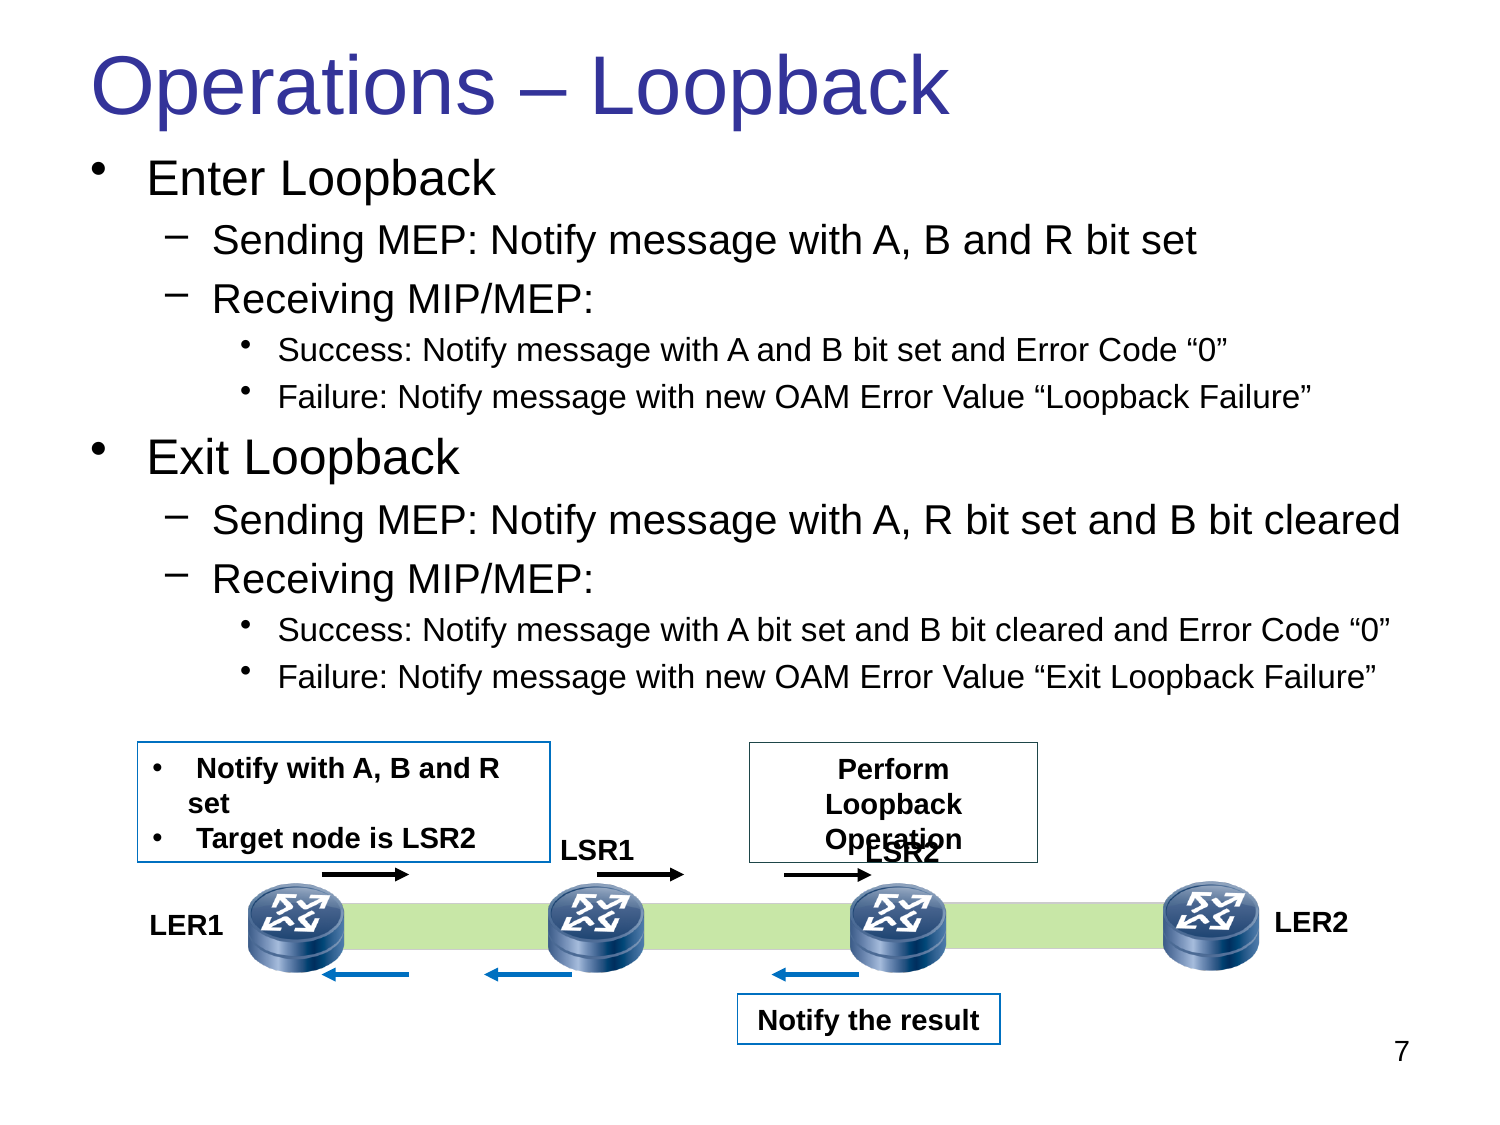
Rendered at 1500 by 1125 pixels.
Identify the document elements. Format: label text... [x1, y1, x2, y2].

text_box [133, 741, 1365, 1046]
slide_number 7 [1074, 1024, 1426, 1103]
title Operations – Loopback [74, 0, 1426, 176]
list Enter Loopback Sending MEP: Notify message with A, B and R bit set Receiving MIP/MEP: Success: Notify message with A and B bit set and Error Code “0” Failure: Notify message with new OAM Error Value “Loopback Failure” Exit Loopback Sending MEP: Notify message with A, R bit set and B bit cleared Receiving MIP/MEP: Success: Notify message with A bit set and B bit cleared and Error Code “0” Failure: Notify message with new OAM Error Value “Exit Loopback Failure” [74, 176, 1426, 1006]
